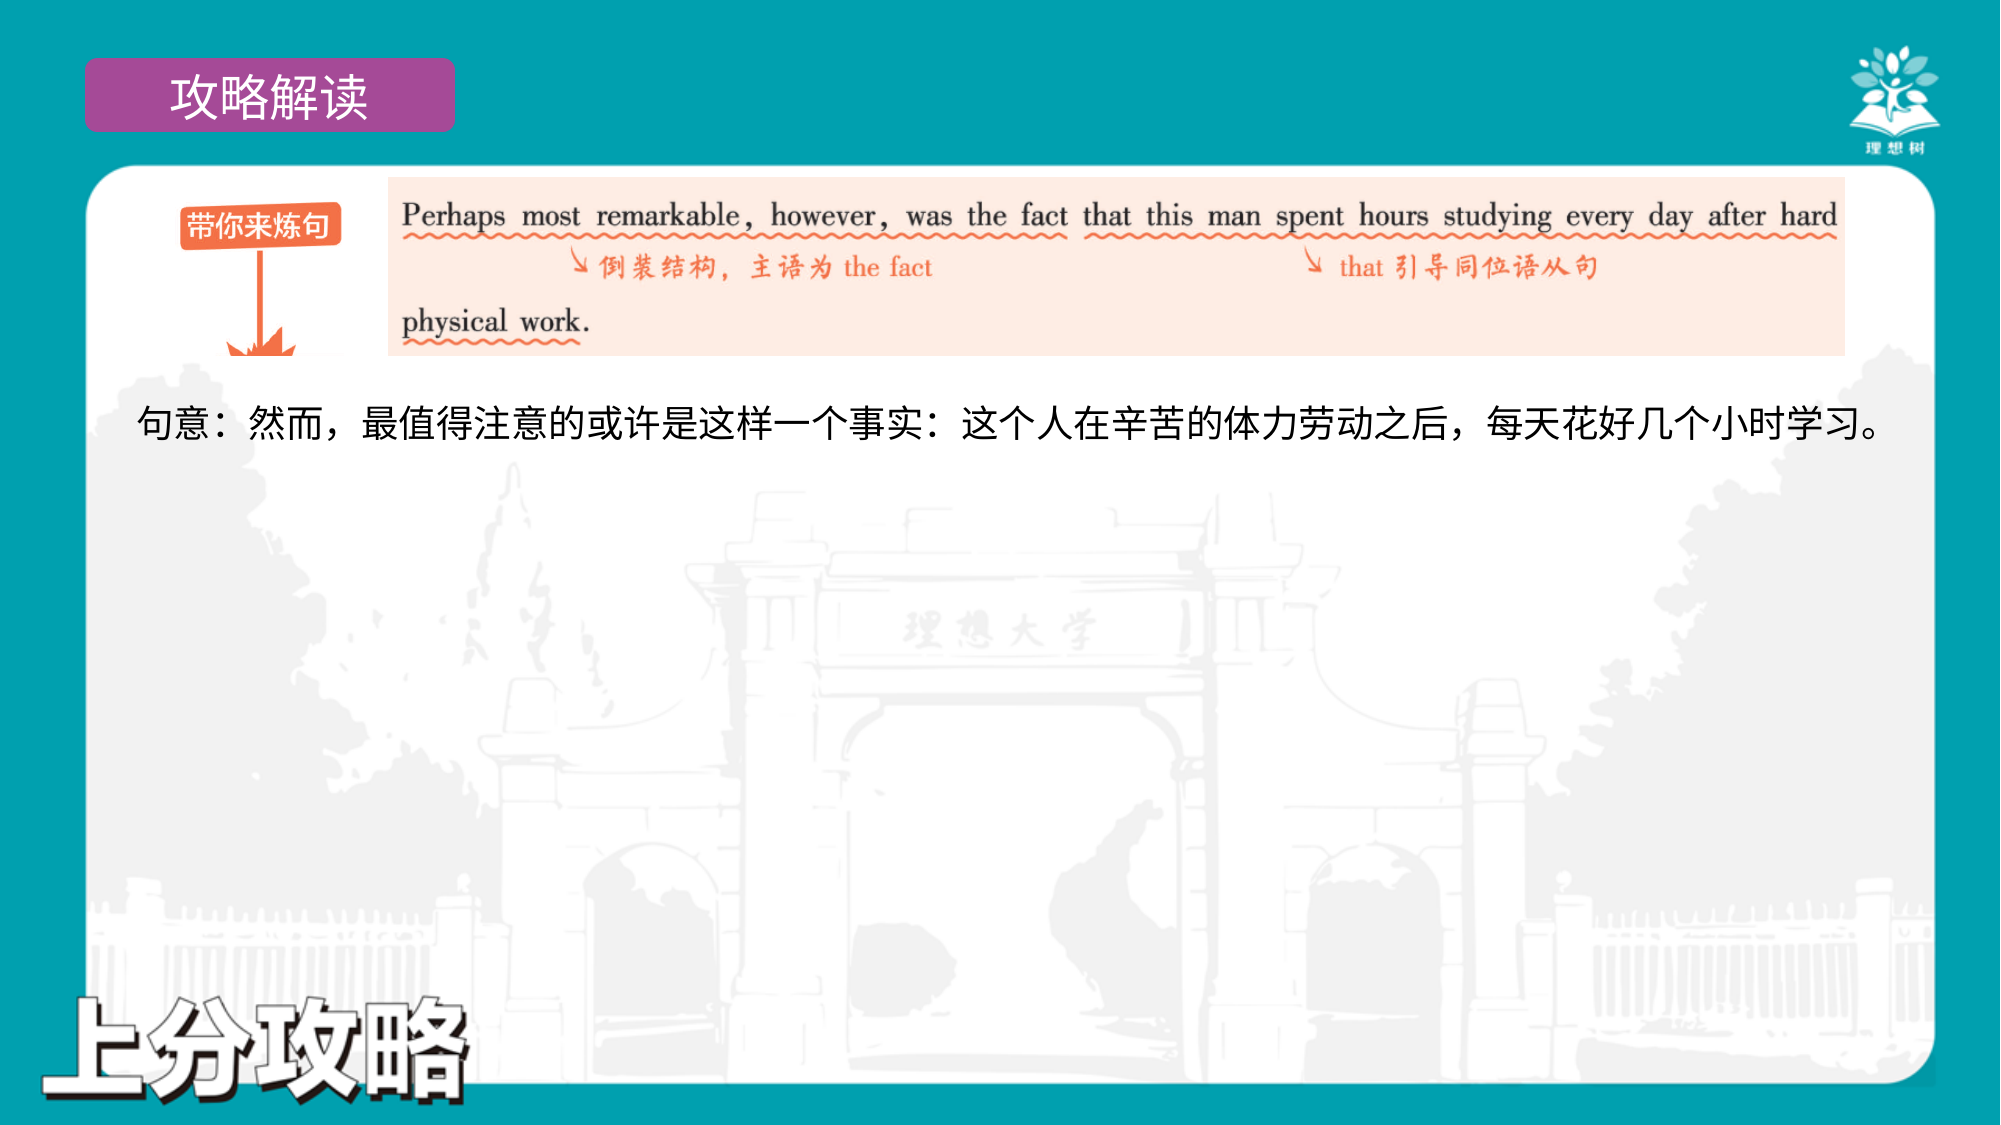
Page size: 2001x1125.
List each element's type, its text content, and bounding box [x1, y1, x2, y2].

picture [0, 0, 2000, 1125]
text_box 句意：然而，最值得注意的或许是这样一个事实：这个人在辛苦的体力劳动之后，每天花好几个小时学习。 [136, 378, 1917, 438]
